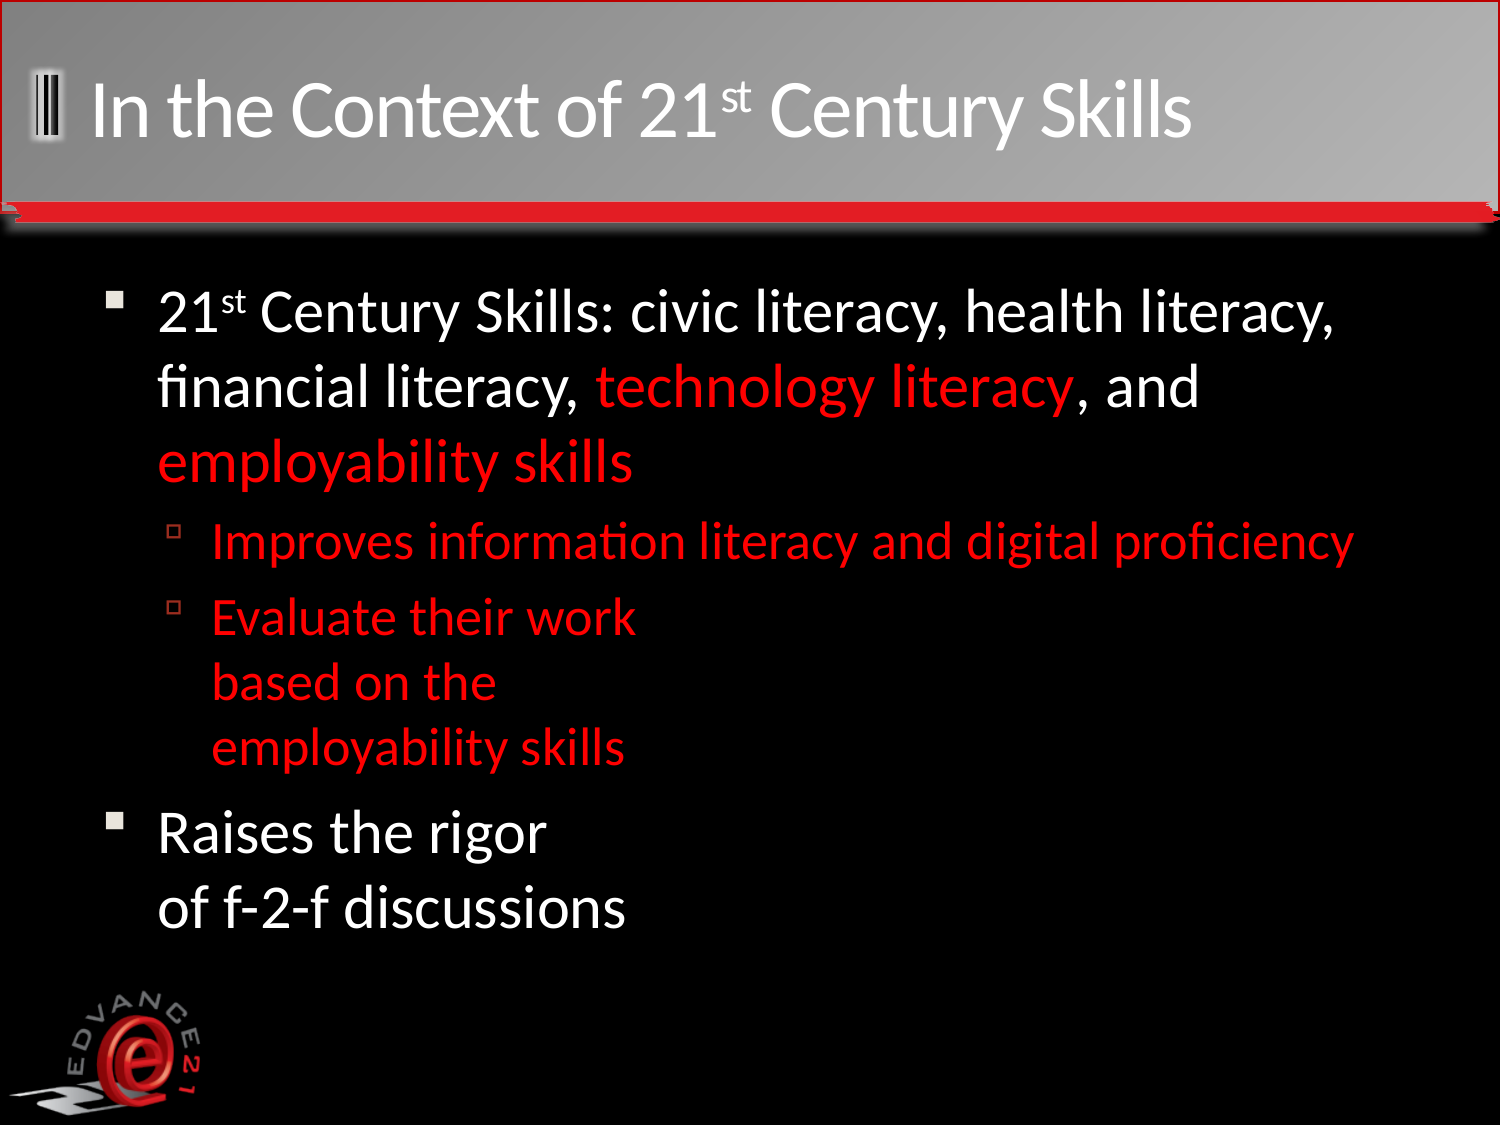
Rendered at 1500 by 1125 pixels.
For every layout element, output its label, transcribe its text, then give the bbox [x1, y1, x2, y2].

list 21st Century Skills: civic literacy, health literacy, financial literacy, technology literacy, and employability skills Improves information literacy and digital proficiency Evaluate their work based on the employability skills Raises the rigor of f-2-f discussions [75, 262, 1425, 1043]
picture [0, 983, 225, 1125]
picture [0, 199, 1500, 225]
title In the Context of 21st Century Skills [75, 46, 1425, 188]
